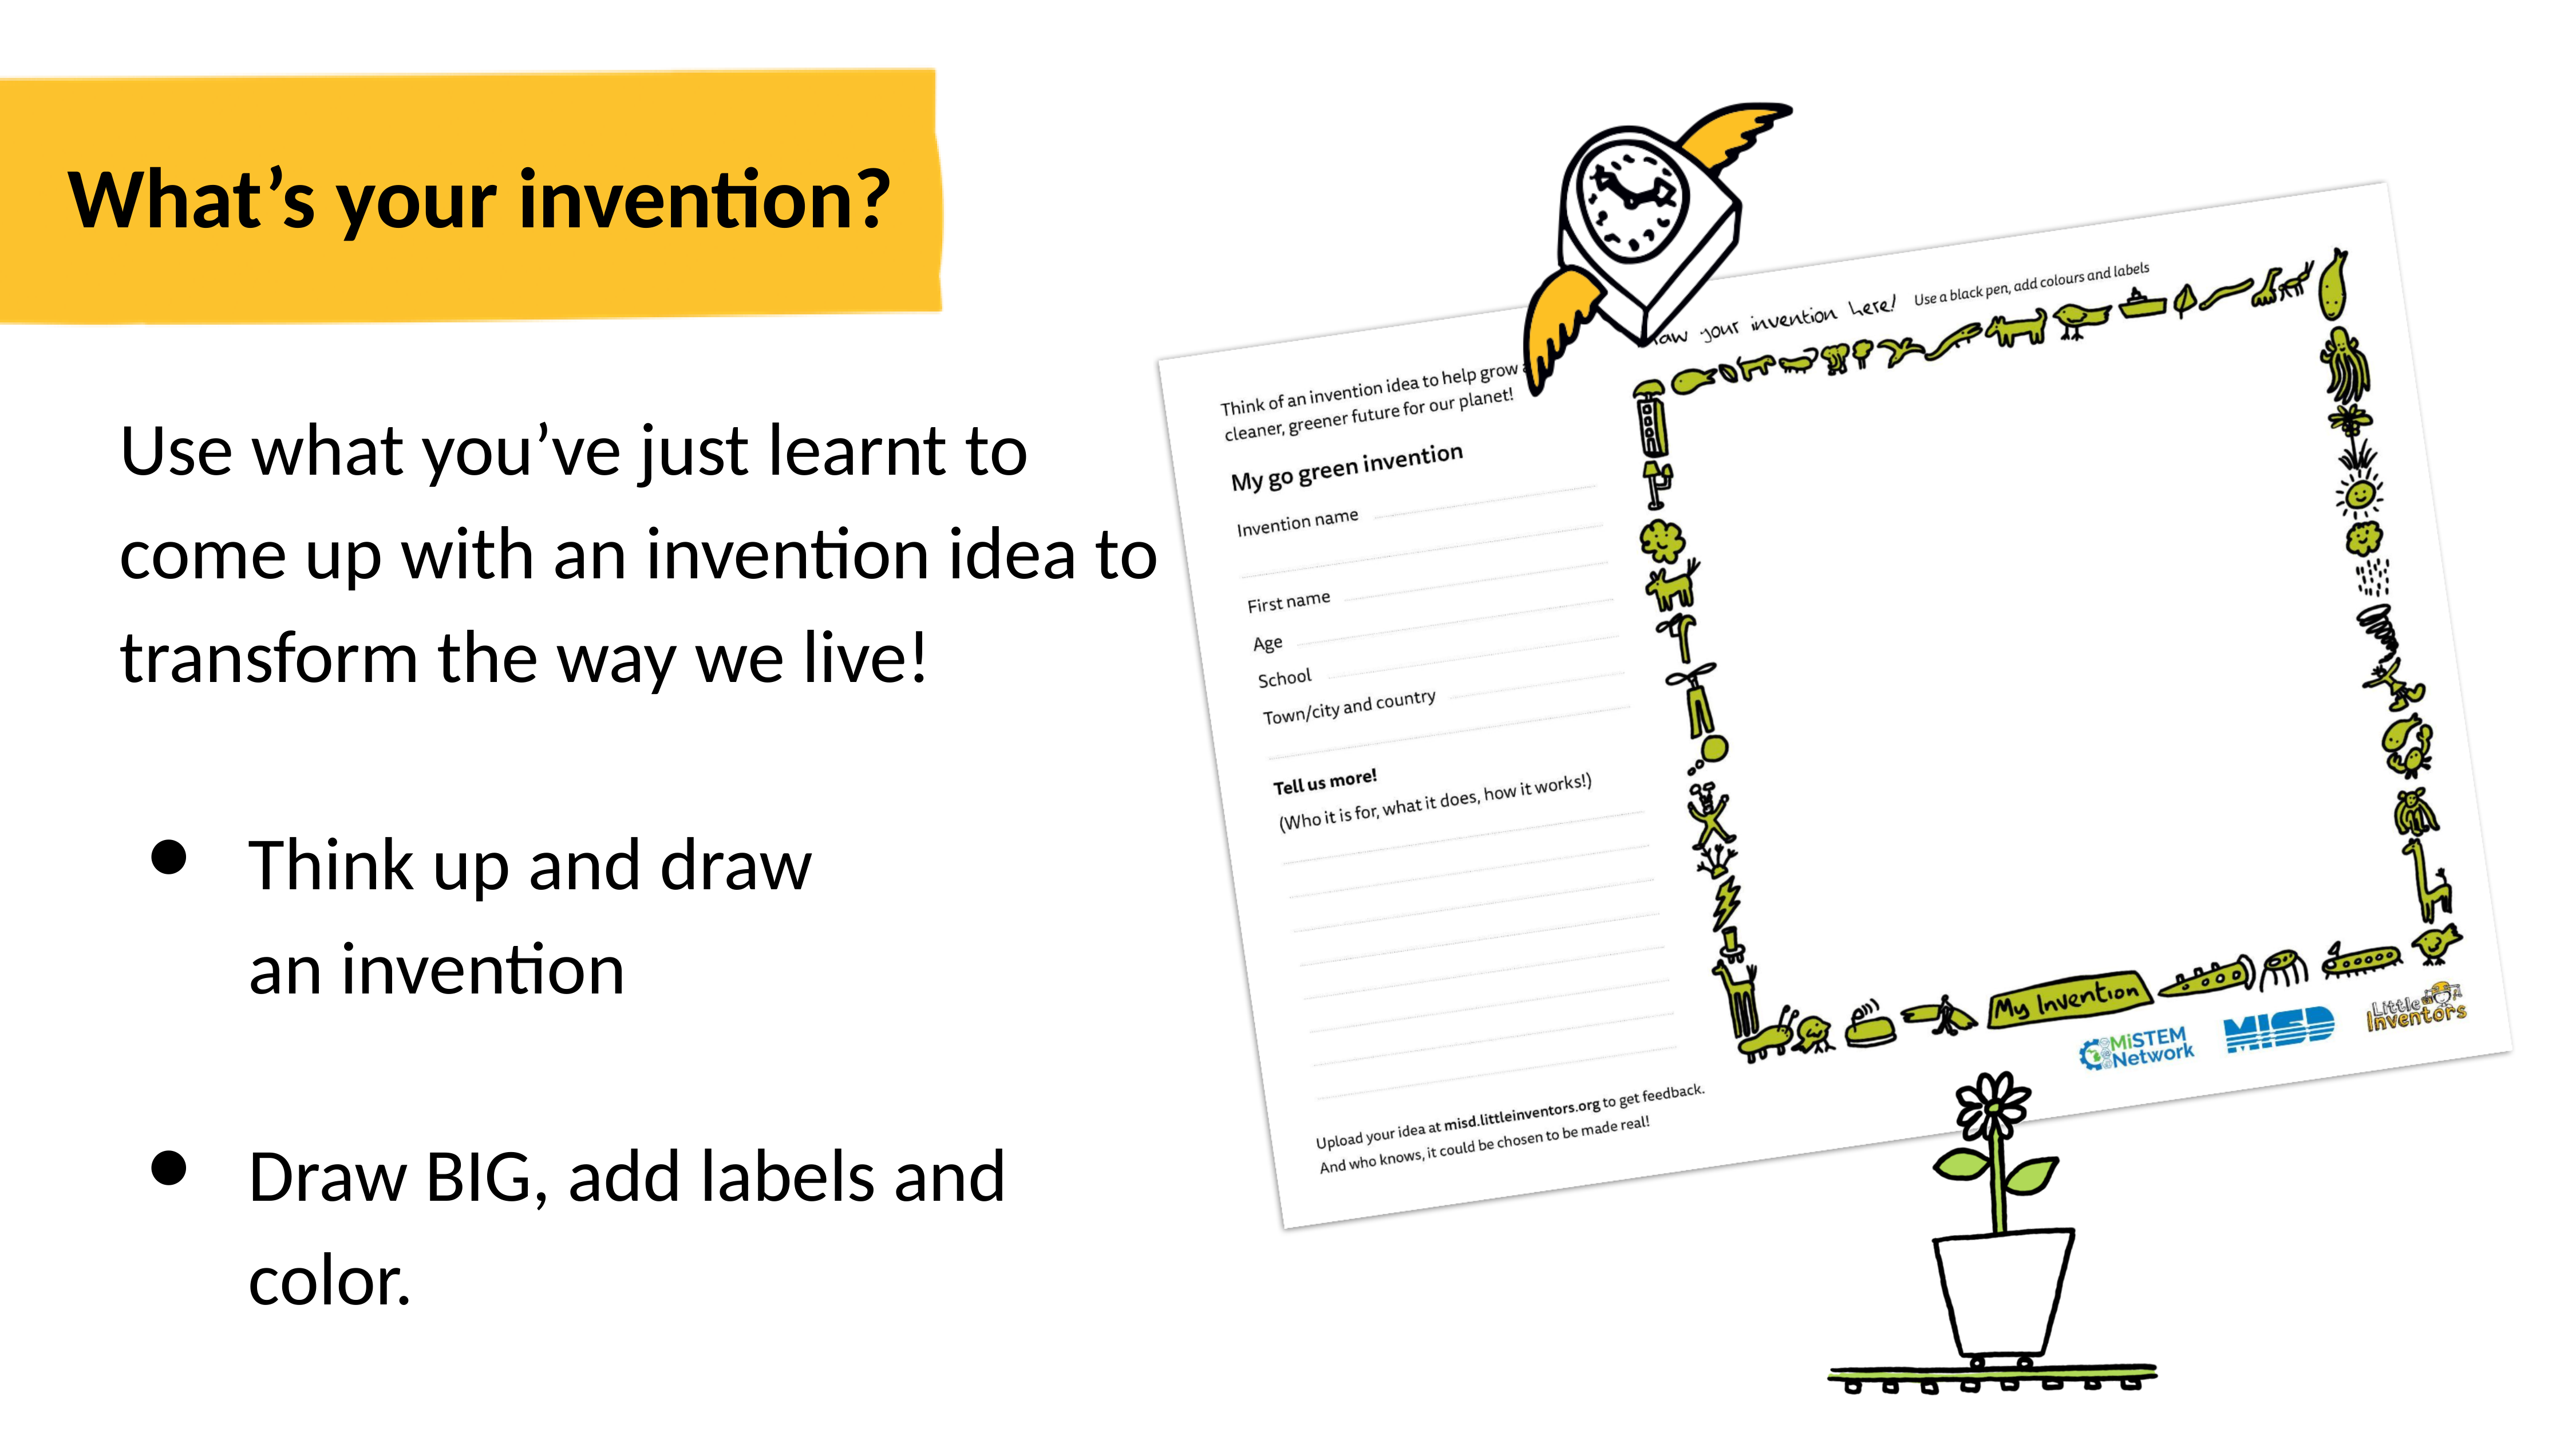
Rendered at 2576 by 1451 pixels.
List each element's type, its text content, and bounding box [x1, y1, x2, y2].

picture [1160, 36, 2512, 1421]
picture [0, 57, 953, 330]
text_box Use what you’ve just learnt to come up with an invention idea to transform the way we live! Think up and draw an invention Draw BIG, add labels and color. [93, 360, 1194, 1451]
